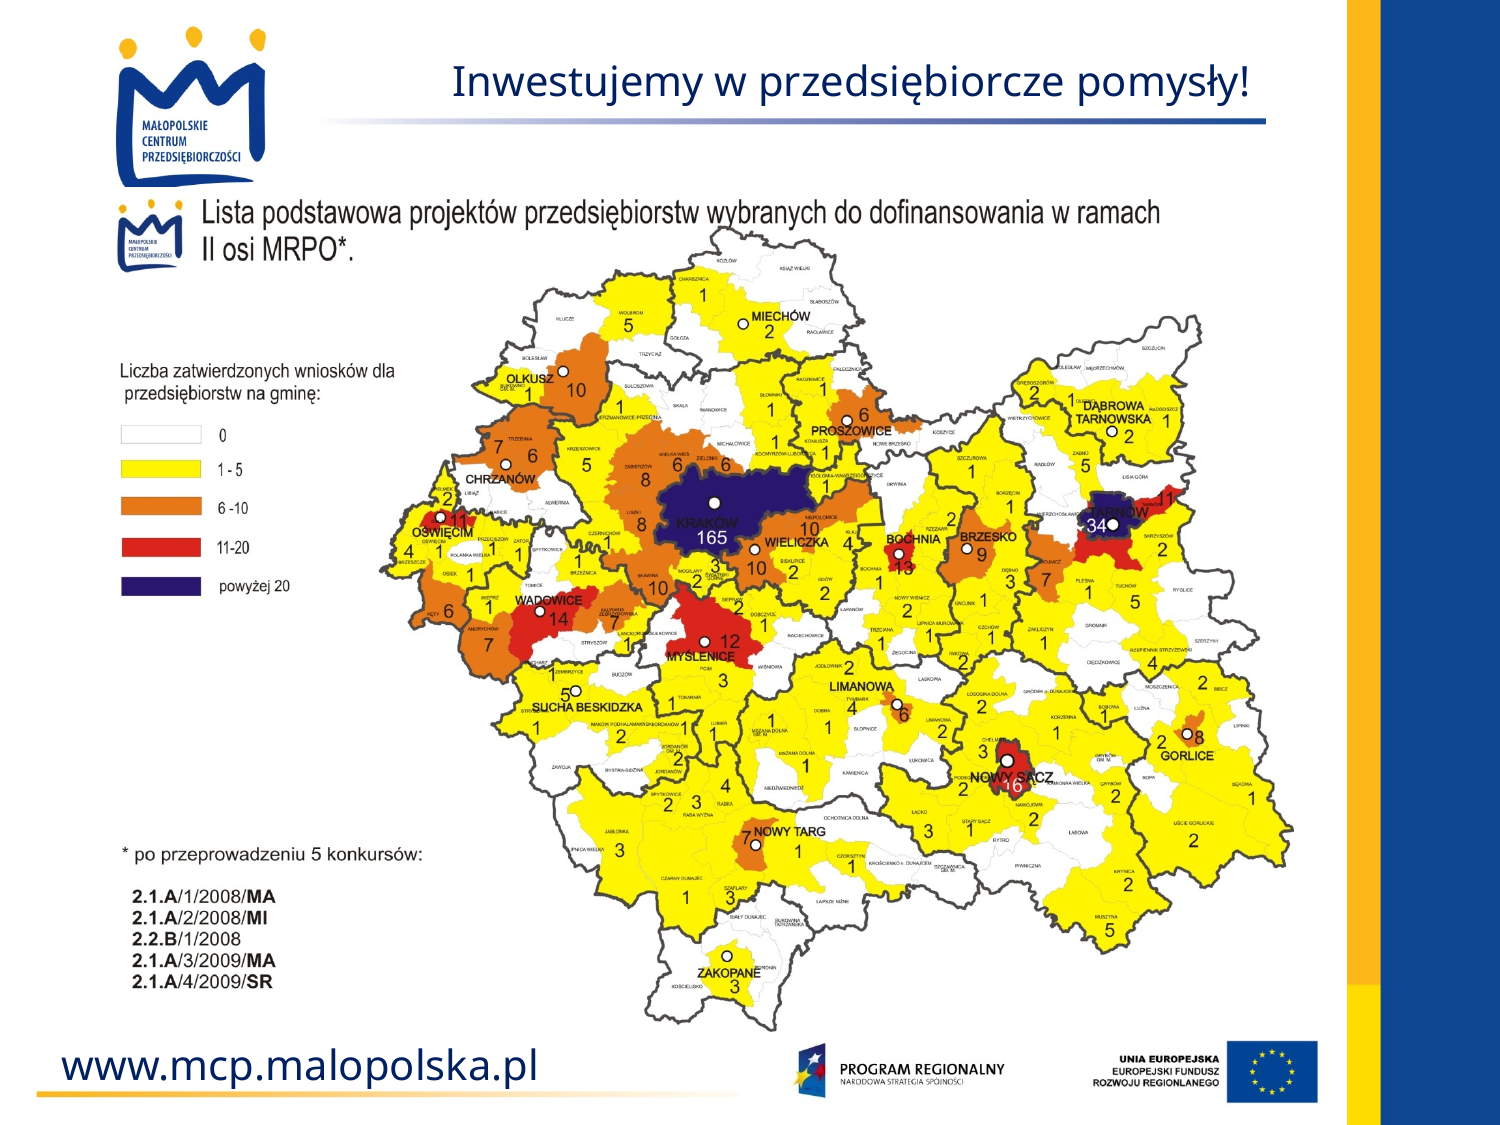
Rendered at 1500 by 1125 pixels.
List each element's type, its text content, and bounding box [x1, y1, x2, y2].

picture [1077, 1034, 1325, 1108]
text_box www.mcp.malopolska.pl [46, 1031, 758, 1097]
text_box Inwestujemy w przedsiębiorcze pomysły! [304, 46, 1266, 105]
picture [105, 23, 1294, 1125]
picture [1347, 0, 1500, 1125]
picture [34, 1089, 739, 1099]
